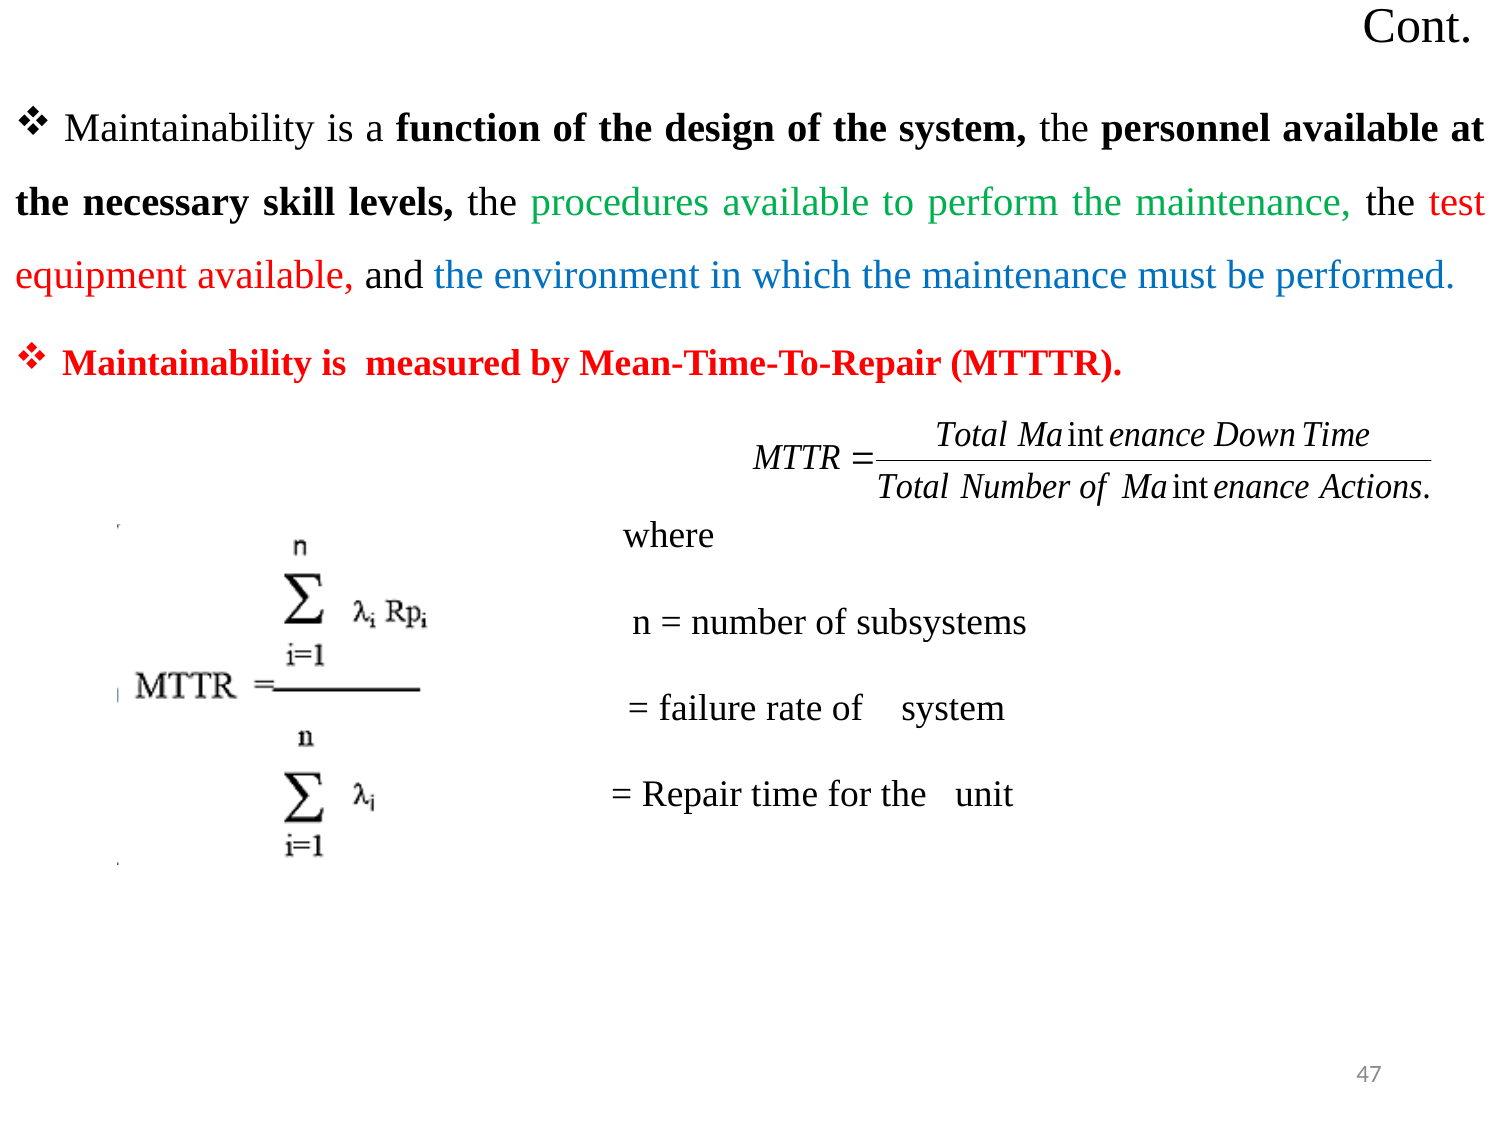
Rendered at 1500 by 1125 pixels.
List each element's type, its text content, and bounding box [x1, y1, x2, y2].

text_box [747, 411, 1438, 516]
slide_number 47 [1059, 1042, 1397, 1103]
title Cont. [218, 0, 1500, 52]
picture [117, 524, 433, 865]
